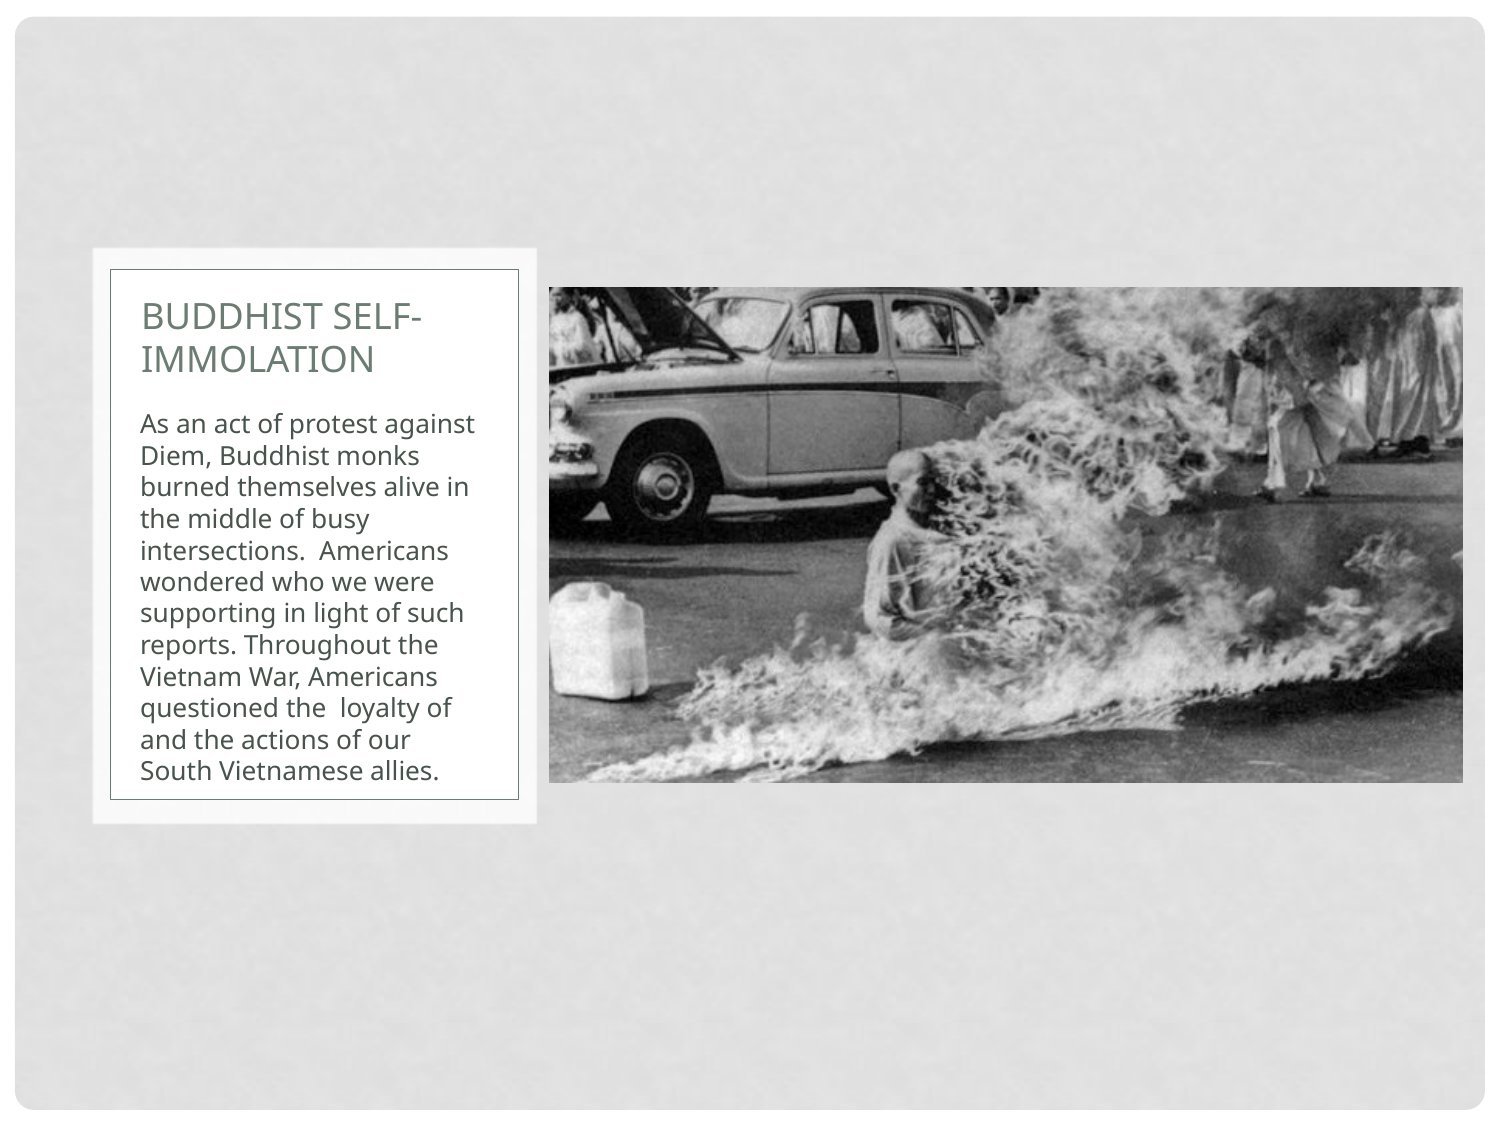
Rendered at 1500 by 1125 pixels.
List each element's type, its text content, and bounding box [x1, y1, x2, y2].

title Buddhist Self-immolation [126, 284, 504, 388]
list As an act of protest against Diem, Buddhist monks burned themselves alive in the middle of busy intersections. Americans wondered who we were supporting in light of such reports. Throughout the Vietnam War, Americans questioned the loyalty of and the actions of our South Vietnamese allies. [125, 399, 503, 800]
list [549, 287, 1463, 783]
